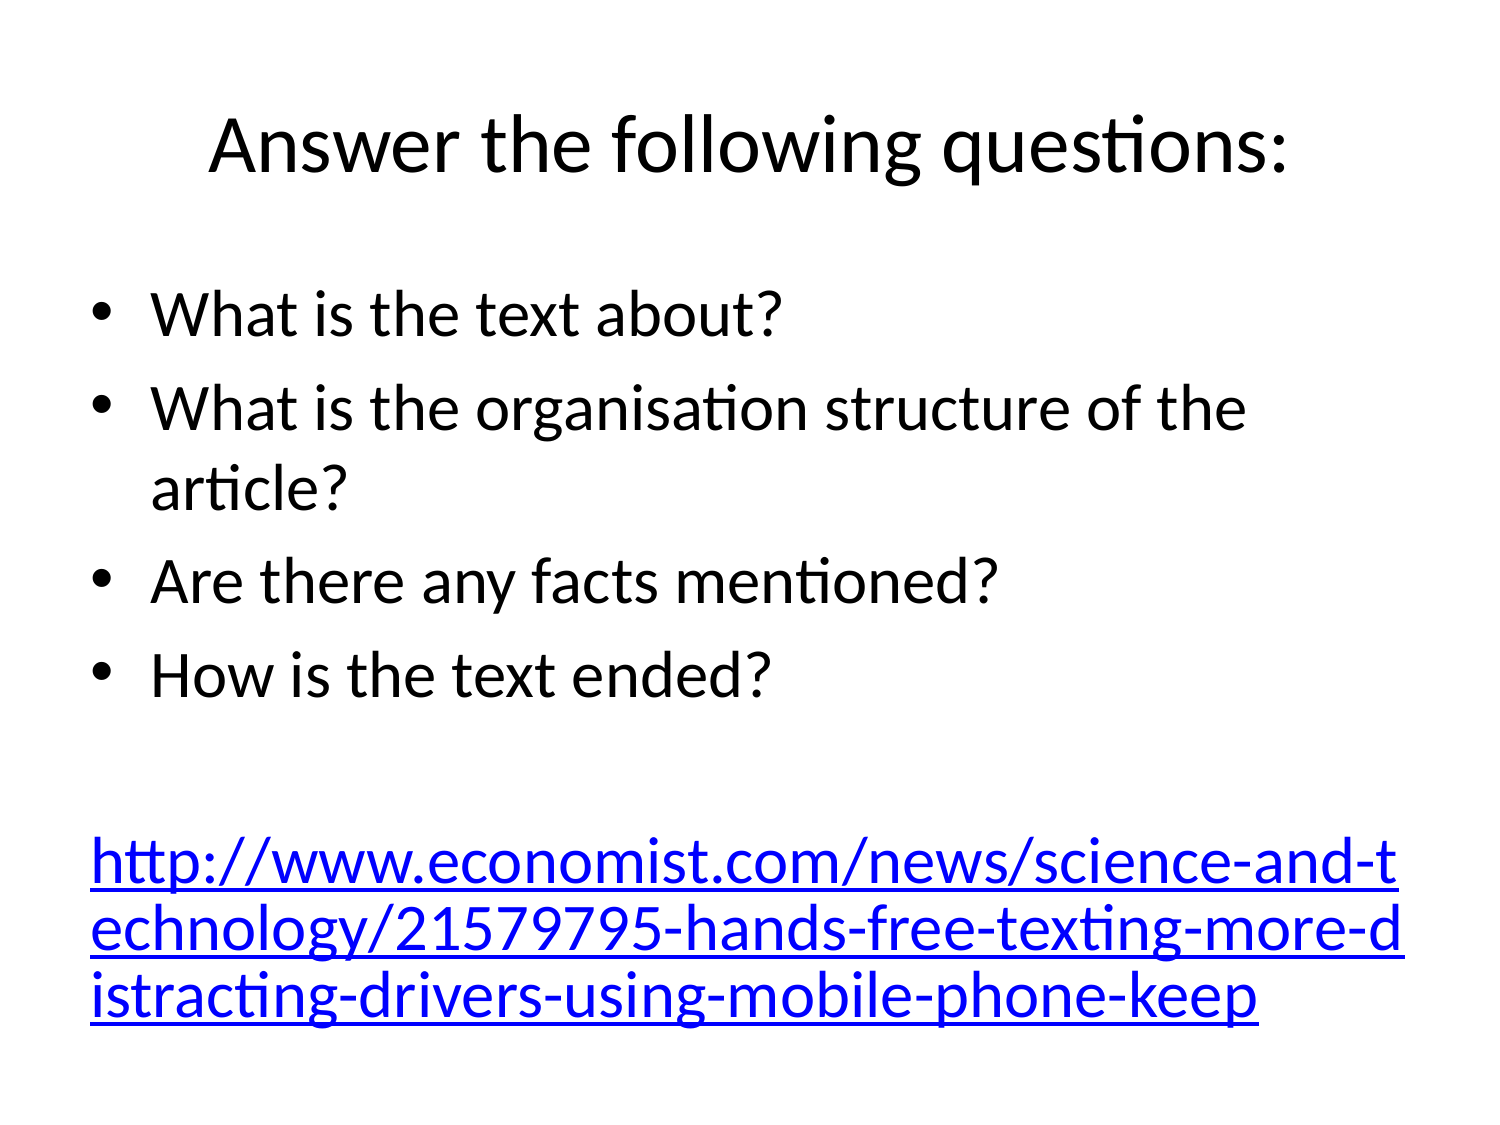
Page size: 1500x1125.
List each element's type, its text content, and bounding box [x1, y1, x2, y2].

list What is the text about? What is the organisation structure of the article? Are there any facts mentioned? How is the text ended? http://www.economist.com/news/science-and-technology/21579795-hands-free-texting-more-distracting-drivers-using-mobile-phone-keep [75, 262, 1425, 1005]
title Answer the following questions: [75, 45, 1425, 233]
